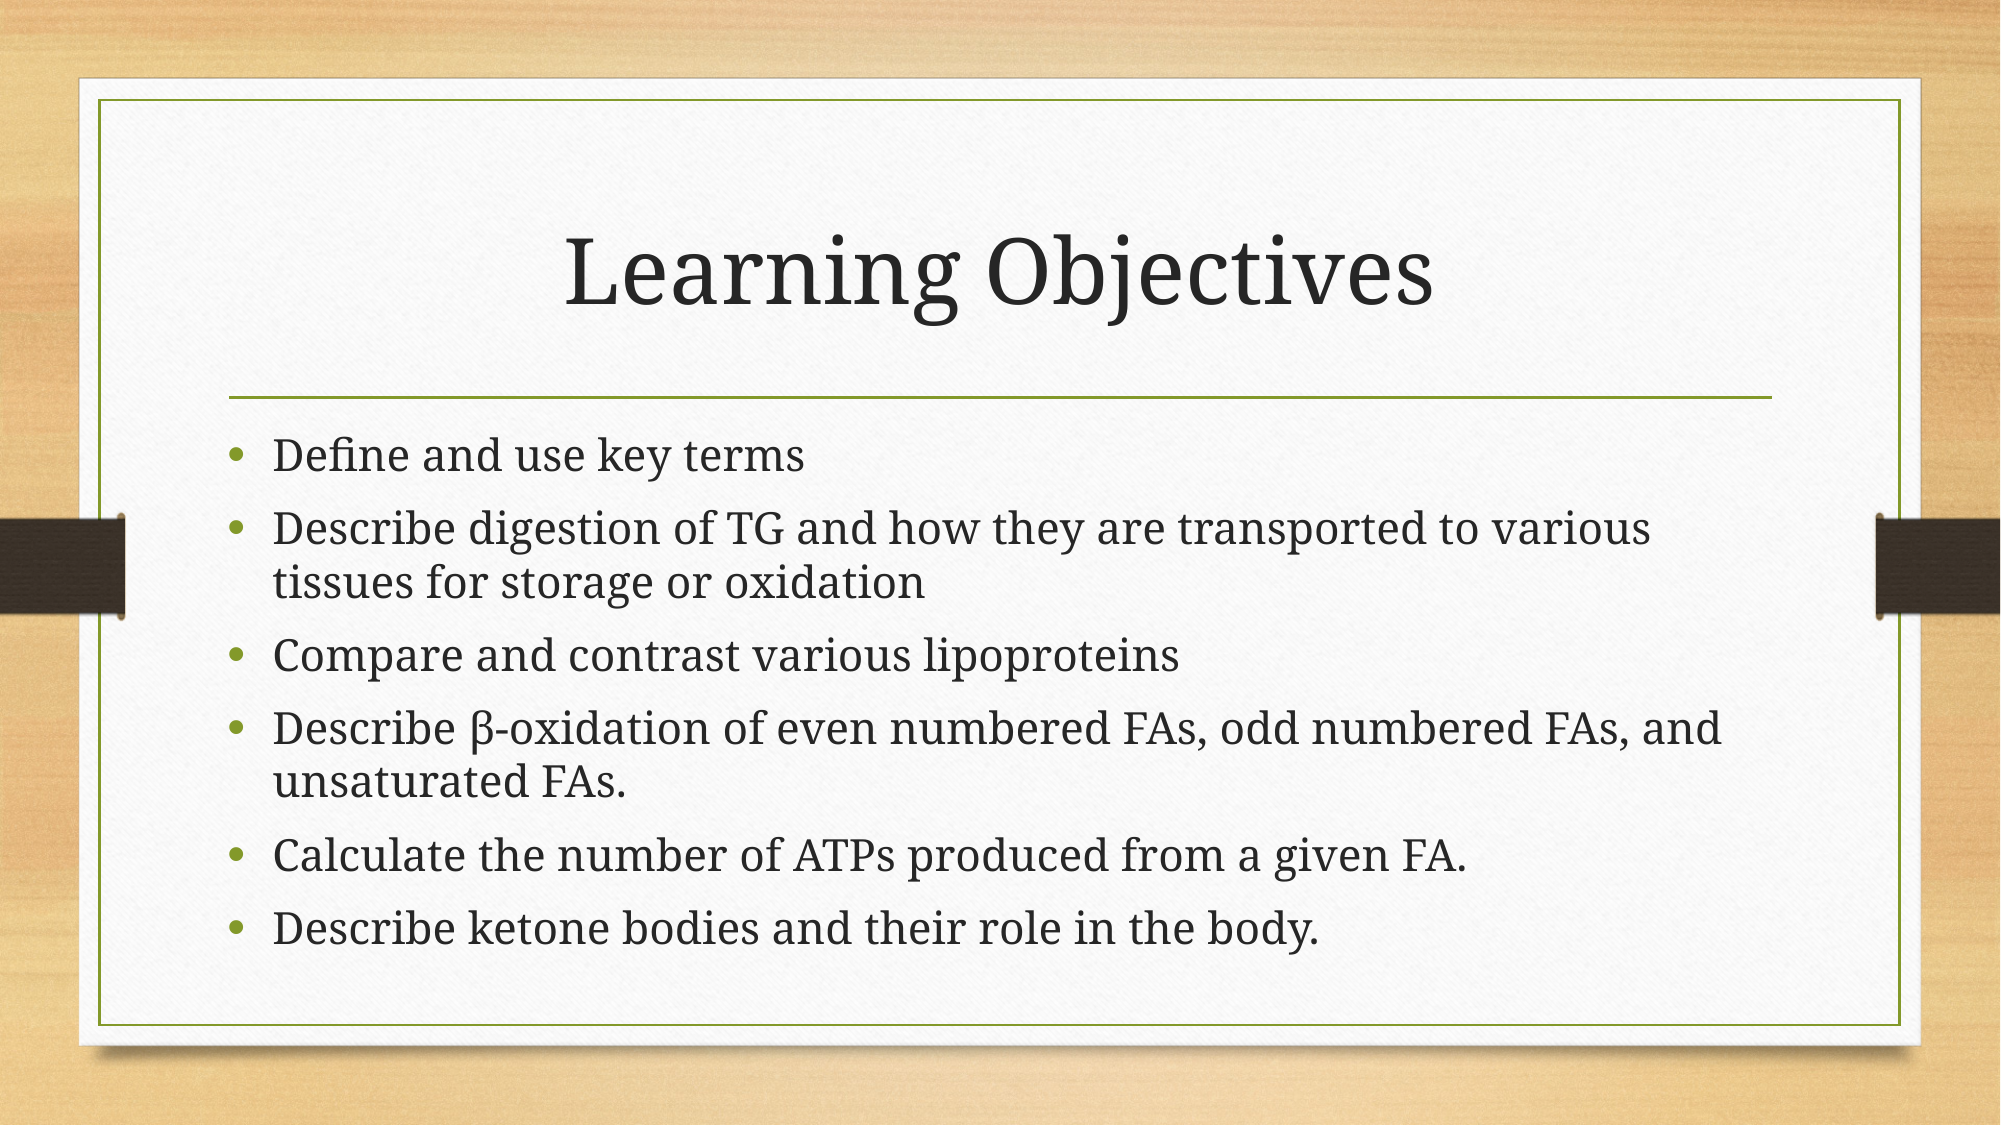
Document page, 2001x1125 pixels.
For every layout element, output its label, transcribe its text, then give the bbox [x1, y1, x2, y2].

title Learning Objectives [212, 161, 1788, 375]
picture [0, 0, 2001, 1125]
list Define and use key terms Describe digestion of TG and how they are transported to various tissues for storage or oxidation Compare and contrast various lipoproteins Describe β-oxidation of even numbered FAs, odd numbered FAs, and unsaturated FAs. Calculate the number of ATPs produced from a given FA. Describe ketone bodies and their role in the body. [212, 419, 1788, 964]
